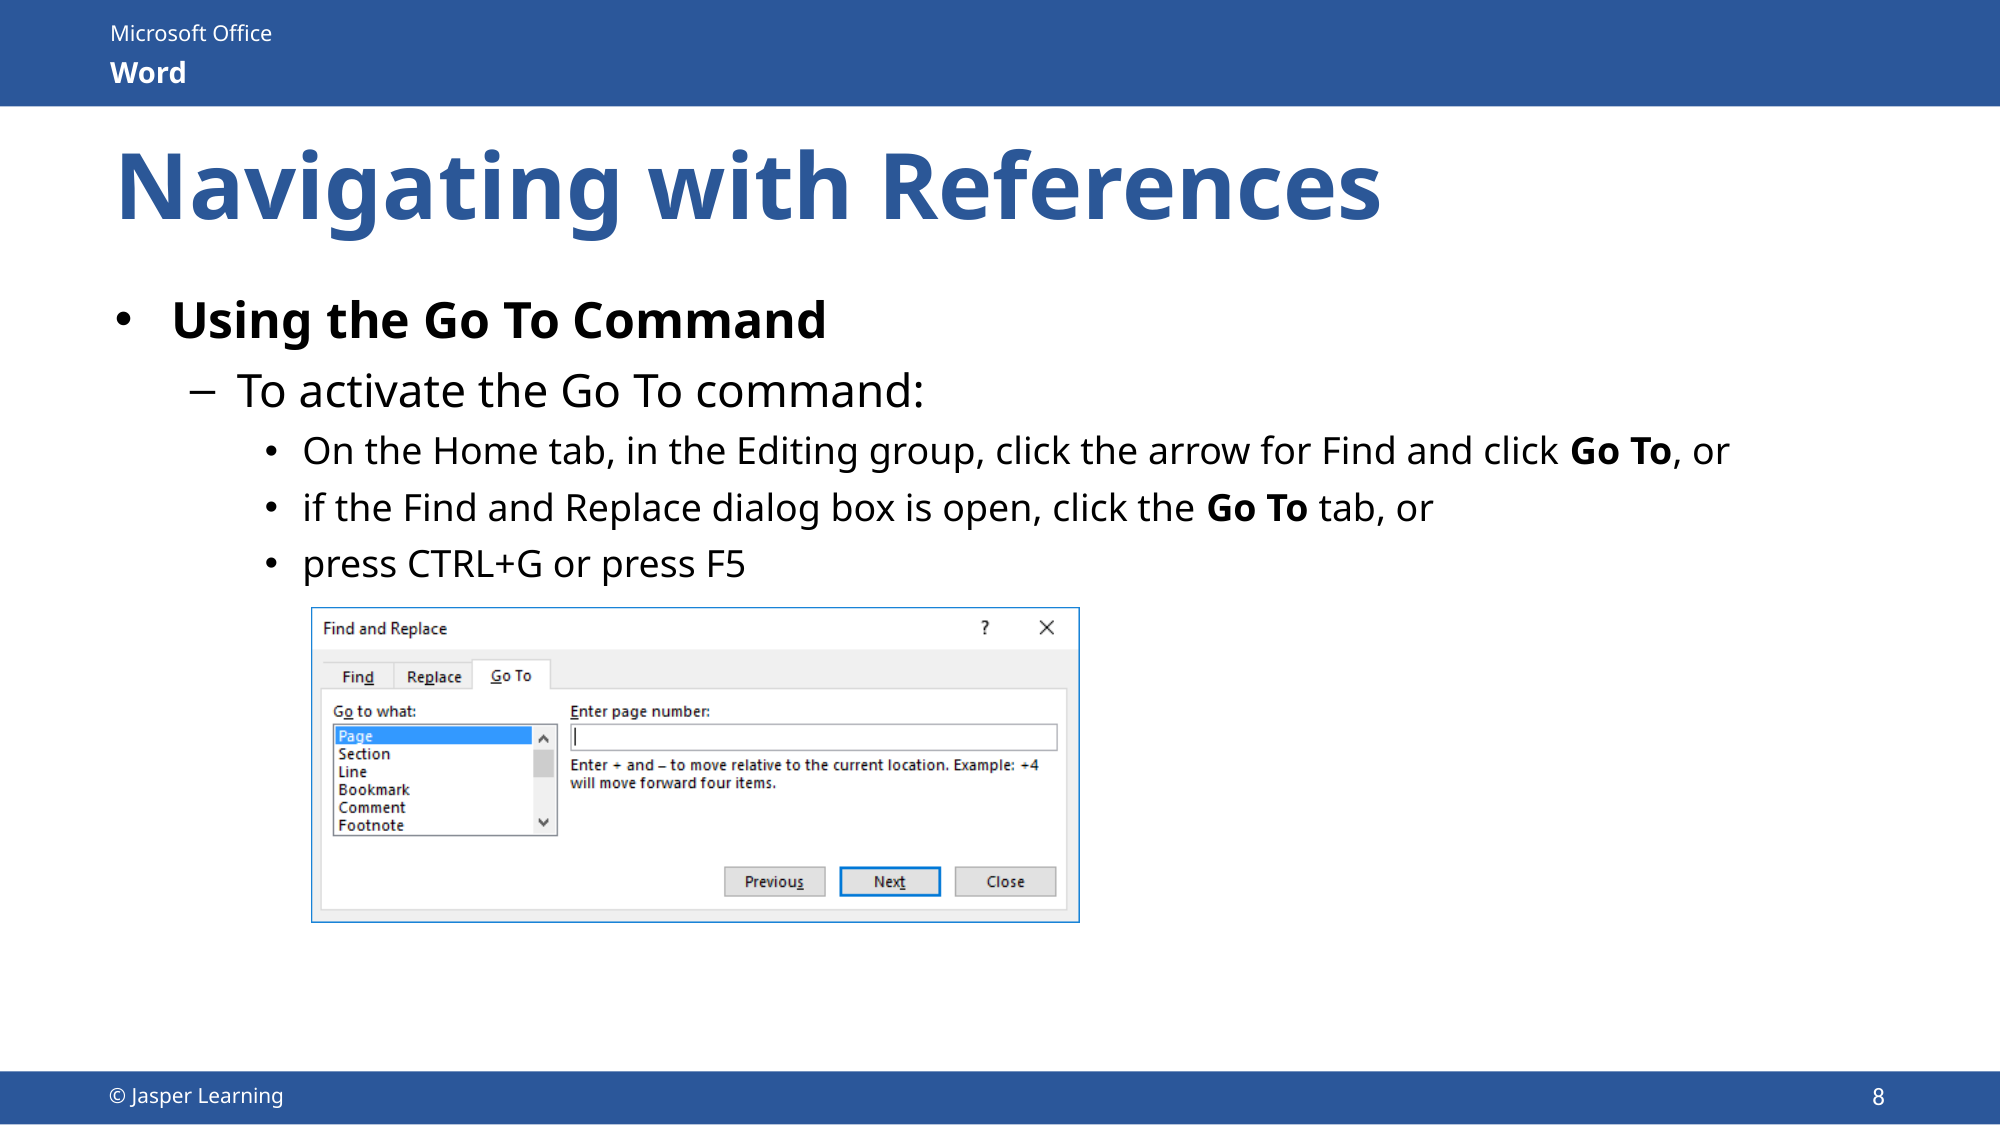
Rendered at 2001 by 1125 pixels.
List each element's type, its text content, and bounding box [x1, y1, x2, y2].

footer © Jasper Learning [94, 1066, 769, 1125]
title Navigating with References [99, 118, 1866, 248]
picture [311, 607, 1081, 924]
list Using the Go To Command To activate the Go To command: On the Home tab, in the Editing group, click the arrow for Find and click Go To, or if the Find and Replace dialog box is open, click the Go To tab, or press CTRL+G or press F5 [99, 275, 1900, 1034]
slide_number 8 [1433, 1065, 1900, 1125]
